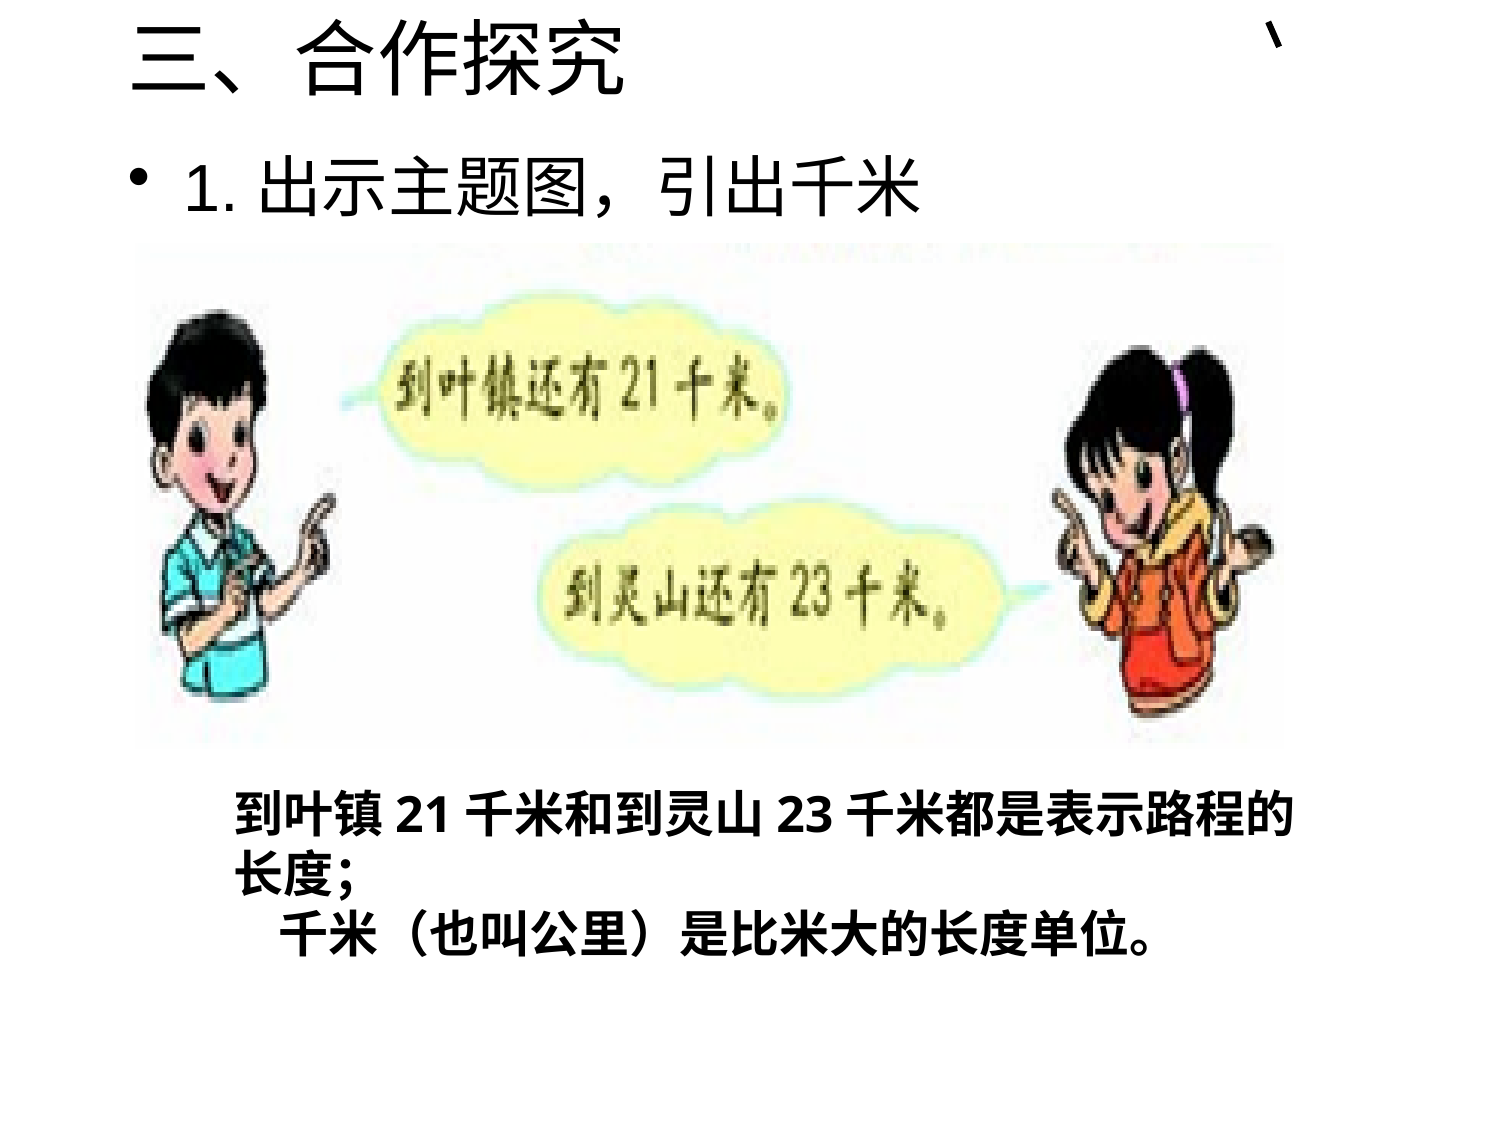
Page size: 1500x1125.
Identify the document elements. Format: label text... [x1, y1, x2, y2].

picture [135, 243, 1284, 749]
title 三、合作探究 [112, 24, 704, 114]
text_box 到叶镇21千米和到灵山23千米都是表示路程的长度； 千米（也叫公里）是比米大的长度单位。 [218, 774, 1317, 970]
list 1.出示主题图，引出千米 [112, 136, 1376, 1048]
